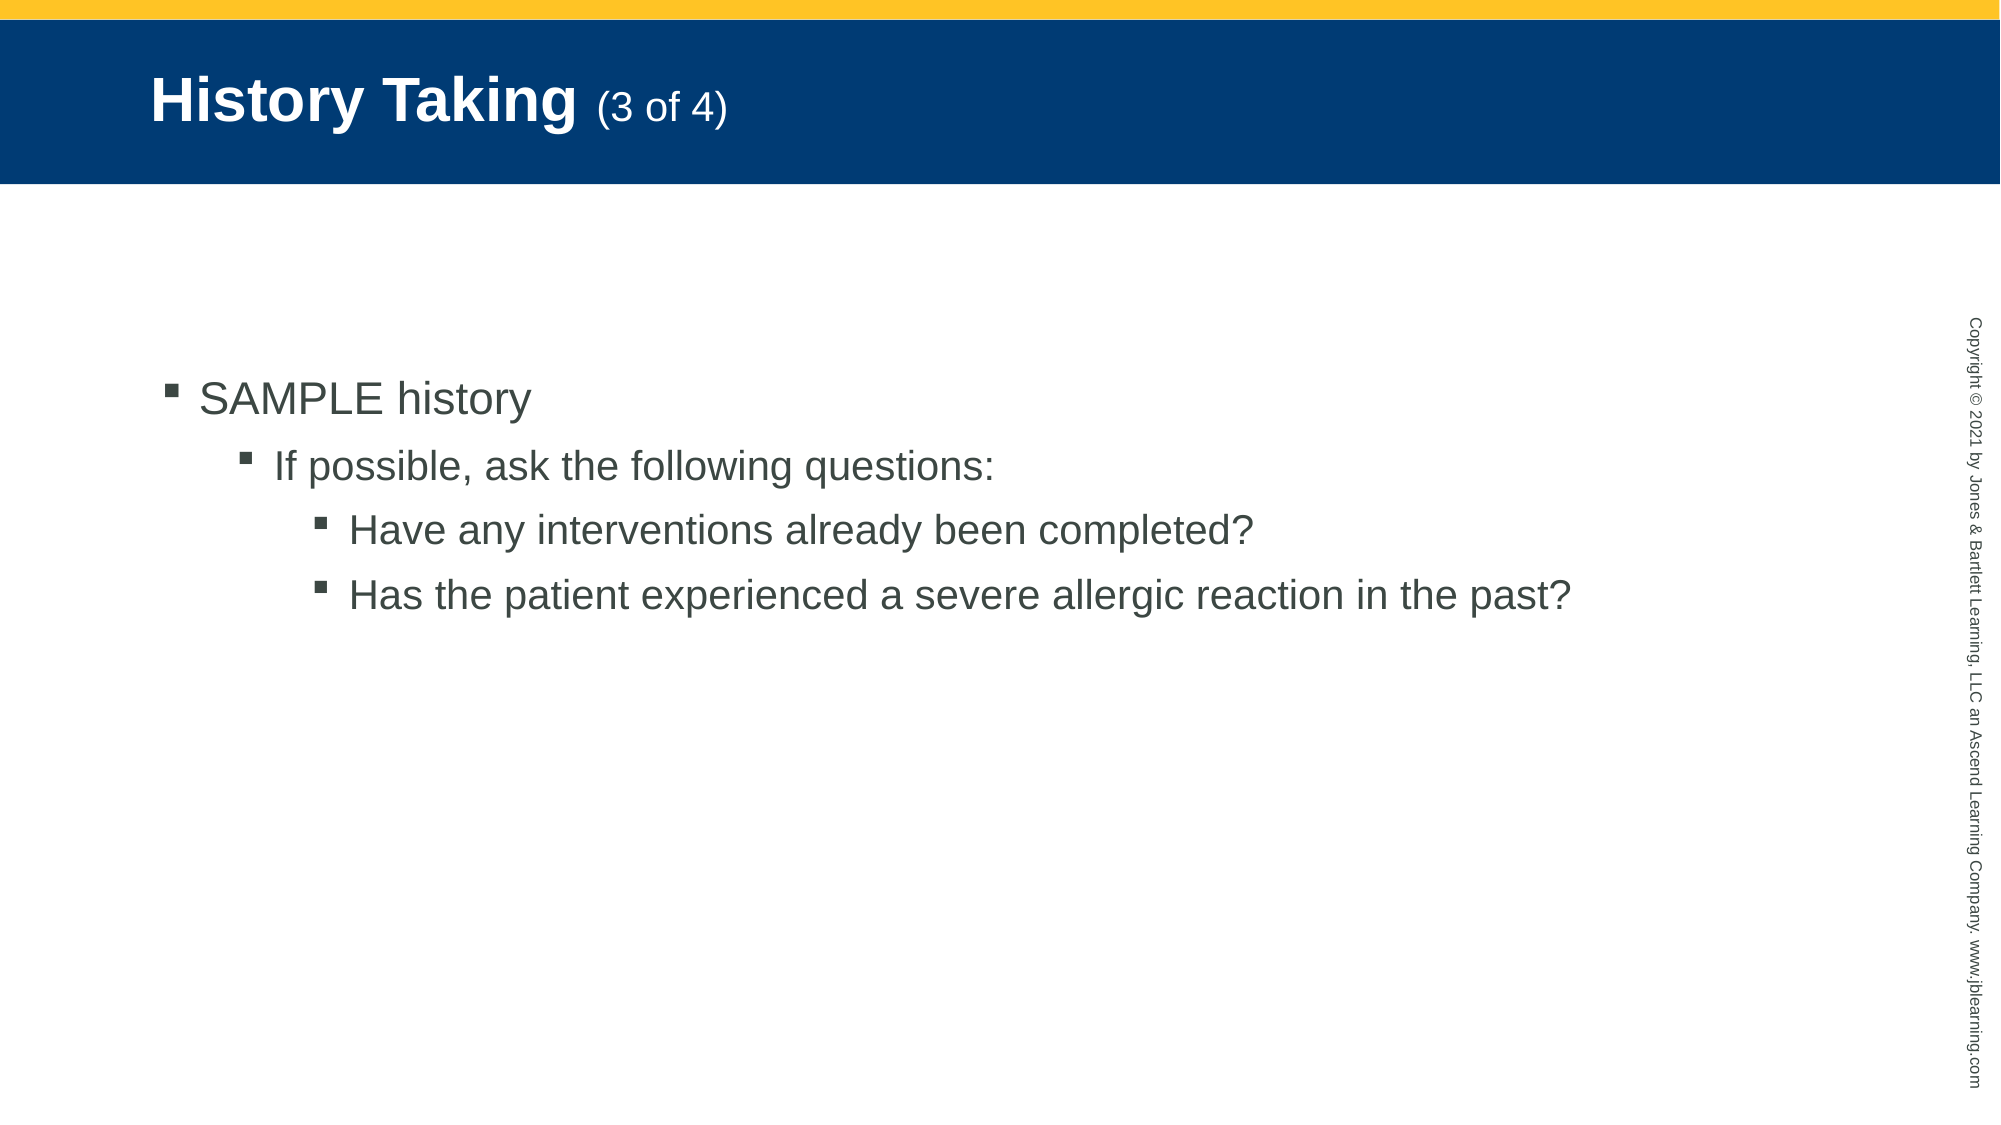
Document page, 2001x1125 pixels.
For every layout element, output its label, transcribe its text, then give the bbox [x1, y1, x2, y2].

list SAMPLE history If possible, ask the following questions: Have any interventions already been completed? Has the patient experienced a severe allergic reaction in the past? [146, 361, 1859, 1016]
title History Taking (3 of 4) [0, 19, 2000, 185]
